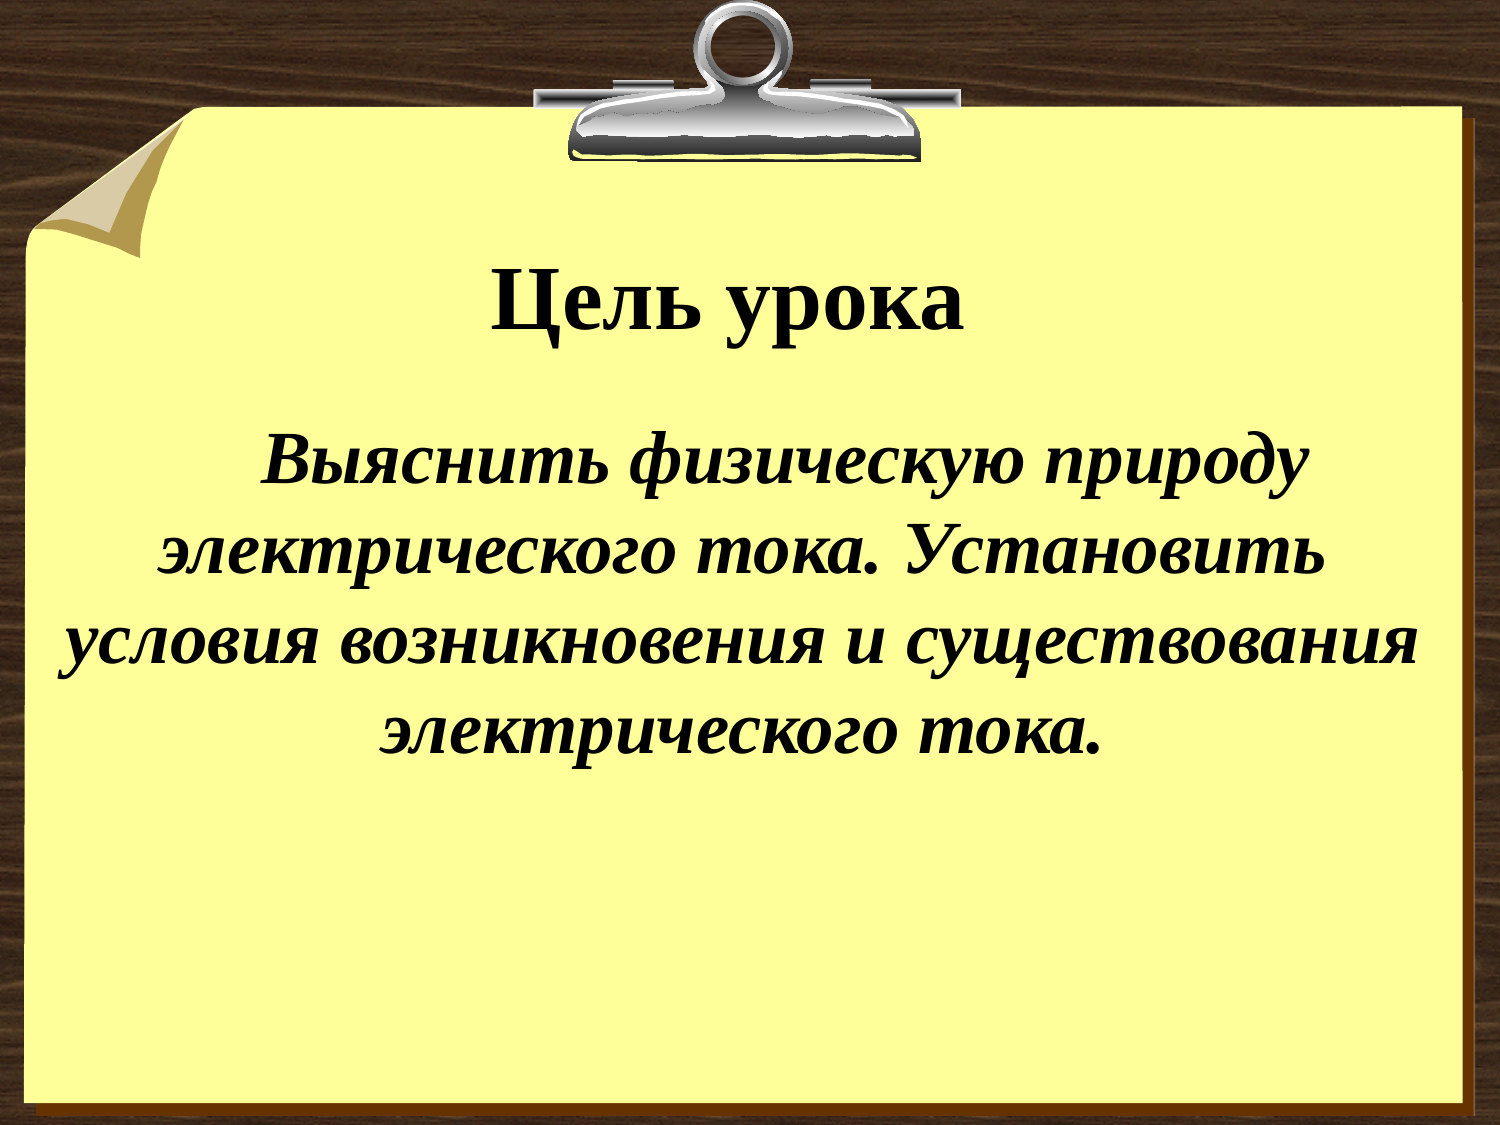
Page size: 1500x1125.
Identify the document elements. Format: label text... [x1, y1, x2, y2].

list Выяснить физическую природу электрического тока. Установить условия возникновения и существования электрического тока. [49, 400, 1438, 976]
picture [710, 15, 775, 78]
picture [0, 0, 1500, 1125]
title Цель урока [77, 199, 1403, 388]
